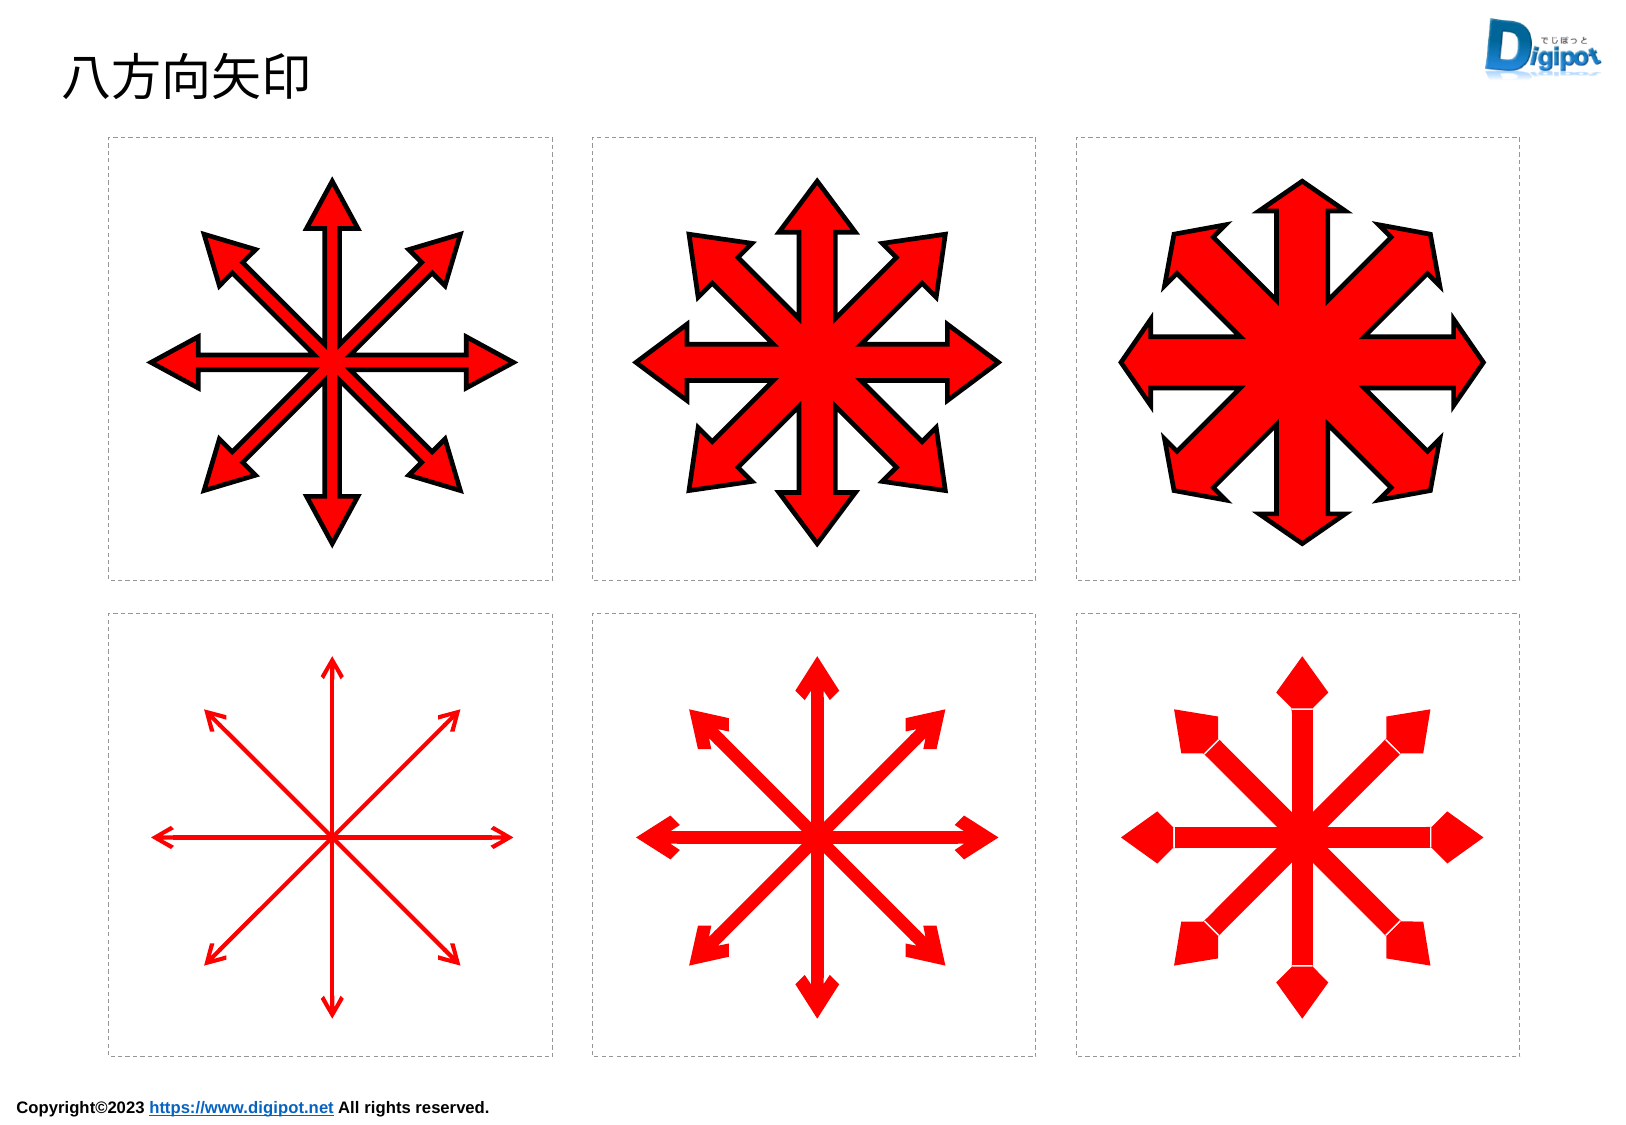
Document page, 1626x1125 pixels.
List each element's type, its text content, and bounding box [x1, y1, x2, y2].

text_box [1119, 179, 1485, 545]
text_box [148, 179, 516, 546]
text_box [1120, 656, 1484, 1019]
text_box 八方向矢印 [46, 38, 327, 113]
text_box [635, 656, 999, 1019]
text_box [150, 656, 514, 1019]
text_box [634, 179, 1001, 546]
picture [1485, 18, 1602, 82]
